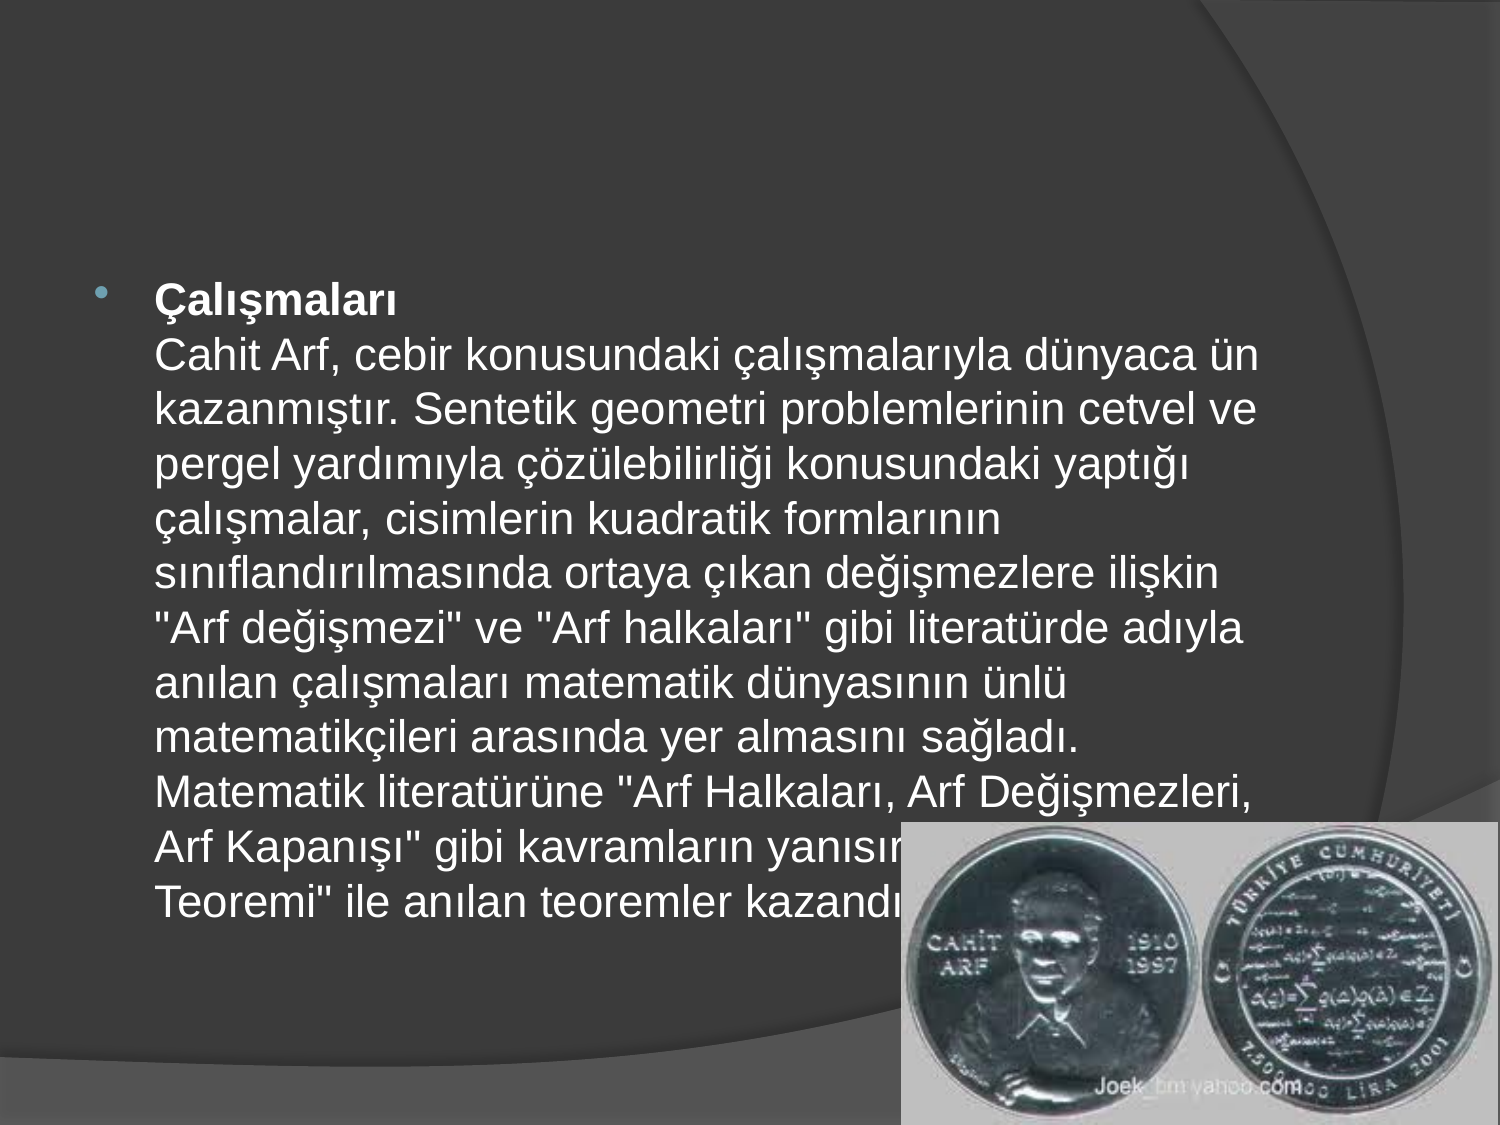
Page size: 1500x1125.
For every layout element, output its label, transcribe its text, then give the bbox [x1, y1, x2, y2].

list Çalışmaları Cahit Arf, cebir konusundaki çalışmalarıyla dünyaca ün kazanmıştır. Sentetik geometri problemlerinin cetvel ve pergel yardımıyla çözülebilirliği konusundaki yaptığı çalışmalar, cisimlerin kuadratik formlarının sınıflandırılmasında ortaya çıkan değişmezlere ilişkin "Arf değişmezi" ve "Arf halkaları" gibi literatürde adıyla anılan çalışmaları matematik dünyasının ünlü matematikçileri arasında yer almasını sağladı. Matematik literatürüne "Arf Halkaları, Arf Değişmezleri, Arf Kapanışı" gibi kavramların yanısıra "Hasse-Arf Teoremi" ile anılan teoremler kazandırmıştır. [75, 262, 1300, 1005]
picture [901, 822, 1498, 1125]
